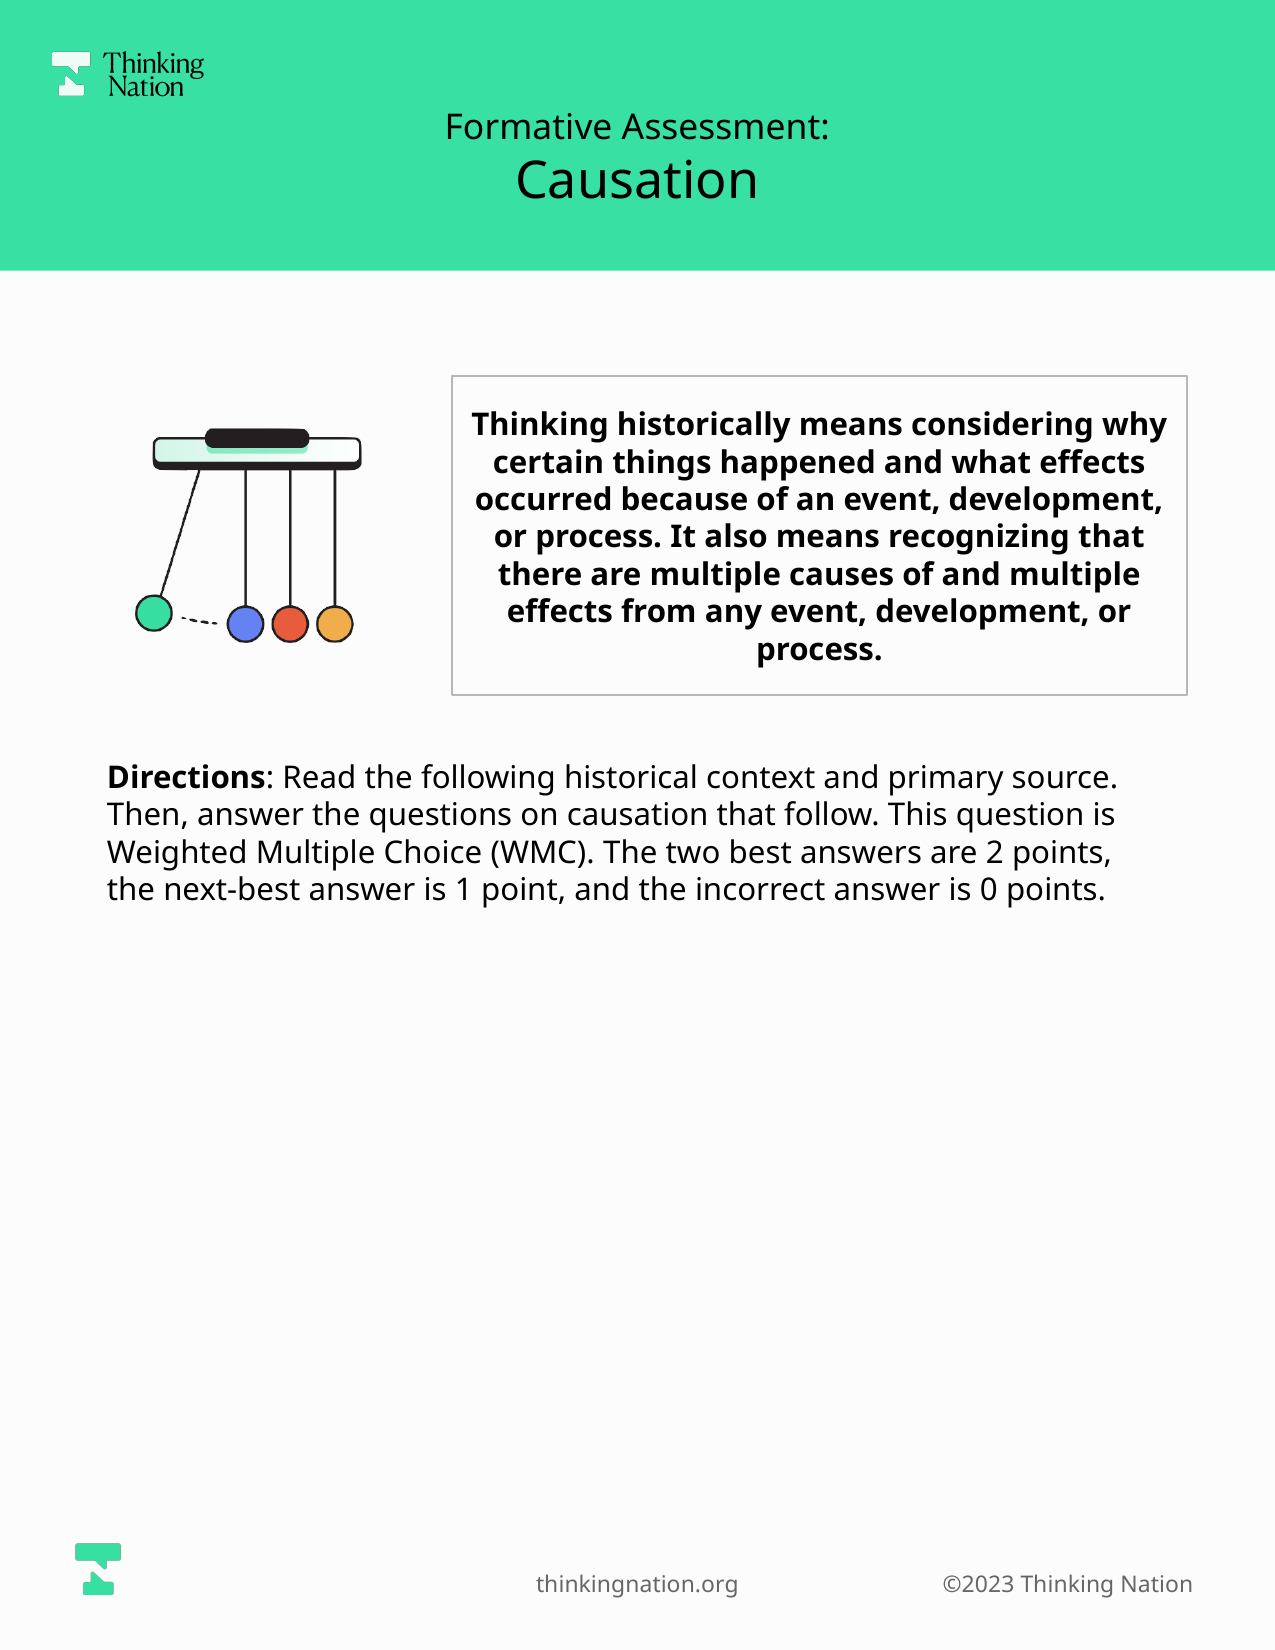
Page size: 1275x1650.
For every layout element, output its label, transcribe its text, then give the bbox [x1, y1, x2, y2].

picture [35, 37, 210, 110]
text_box Directions: Read the following historical context and primary source. Then, answer the questions on causation that follow. This question is Weighted Multiple Choice (WMC). The two best answers are 2 points, the next-best answer is 1 point, and the incorrect answer is 0 points. [87, 758, 1187, 905]
text_box Formative Assessment: Causation [0, 0, 1275, 271]
text_box thinkingnation.org [486, 1553, 789, 1605]
text_box ©2023 Thinking Nation [907, 1553, 1210, 1605]
picture [62, 1533, 134, 1605]
picture [87, 374, 410, 697]
text_box Thinking historically means considering why certain things happened and what effects occurred because of an event, development, or process. It also means recognizing that there are multiple causes of and multiple effects from any event, development, or process. [452, 376, 1187, 695]
